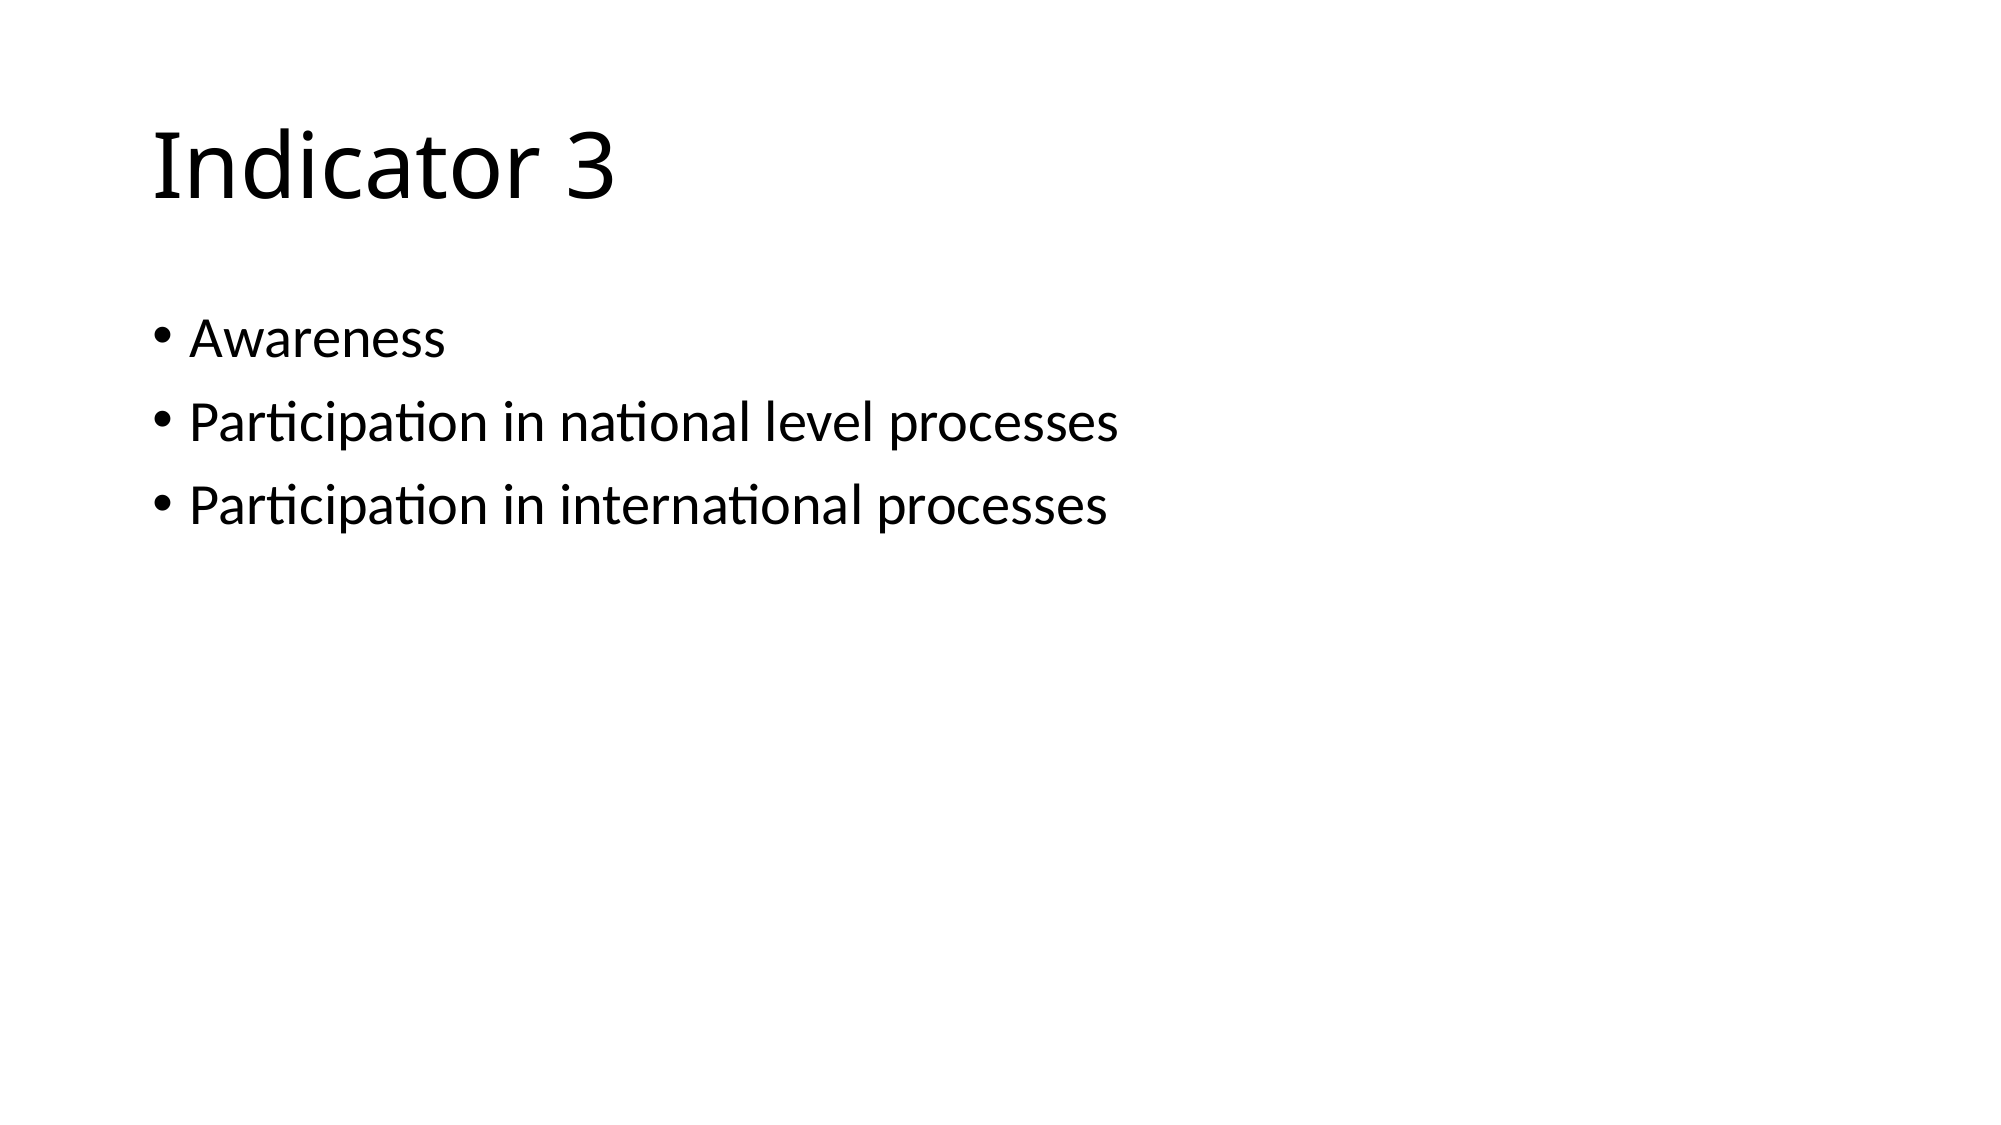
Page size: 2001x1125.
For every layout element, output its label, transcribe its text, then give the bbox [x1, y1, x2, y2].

list Awareness Participation in national level processes Participation in international processes [137, 299, 1863, 1014]
title Indicator 3 [137, 59, 1863, 278]
